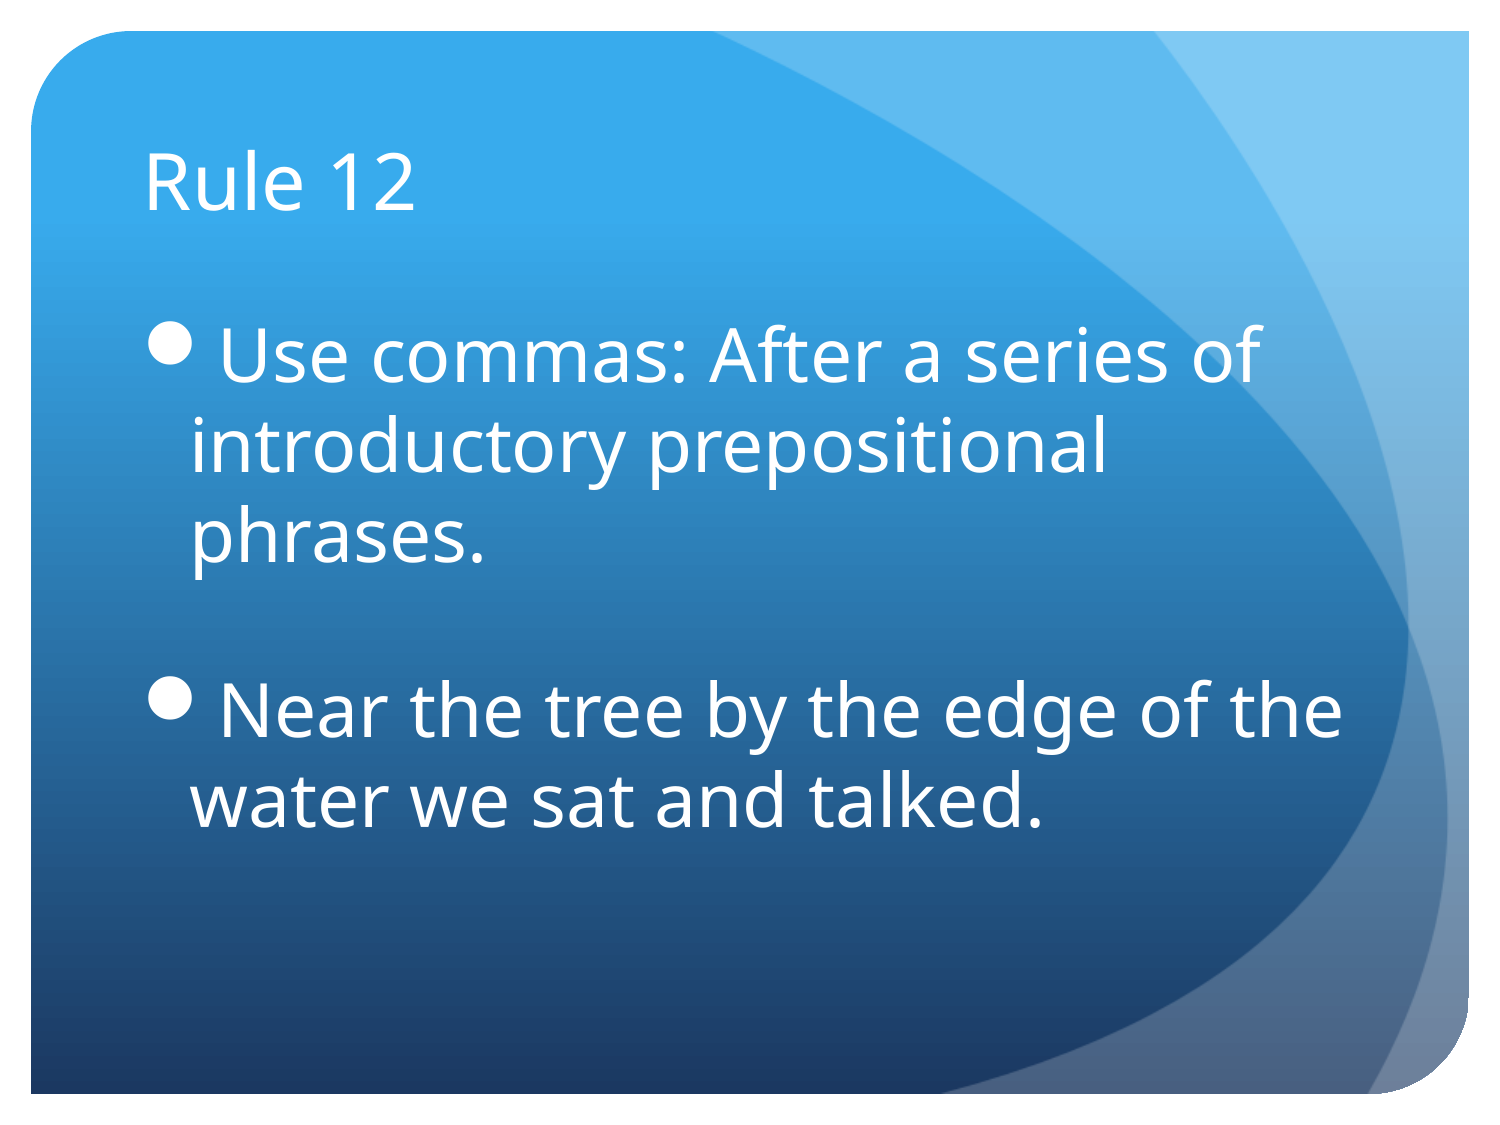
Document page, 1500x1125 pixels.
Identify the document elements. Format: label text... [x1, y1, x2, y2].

title Rule 12 [127, 62, 1372, 234]
picture [24, 30, 1473, 1094]
list Use commas: After a series of introductory prepositional phrases. [127, 299, 1373, 638]
list Near the tree by the edge of the water we sat and talked. [127, 654, 1373, 993]
